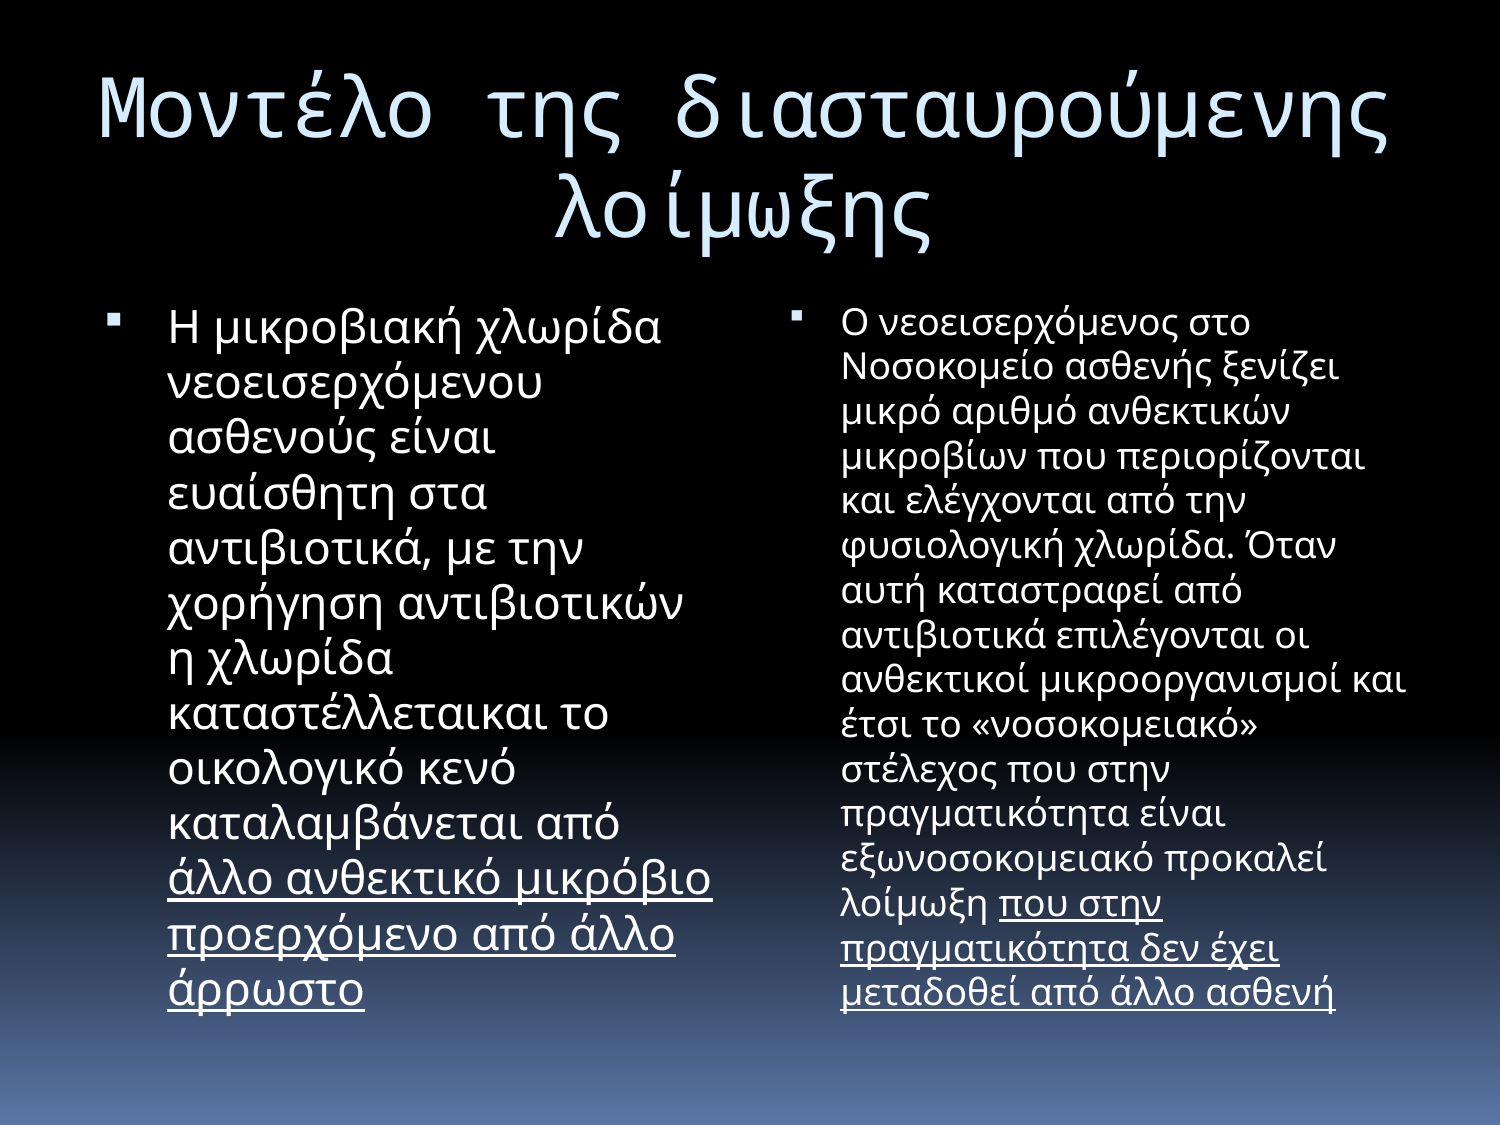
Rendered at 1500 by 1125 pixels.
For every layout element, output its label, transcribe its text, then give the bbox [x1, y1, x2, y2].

title Μοντέλο της διασταυρούμενης λοίμωξης [70, 46, 1421, 197]
list Ο νεοεισερχόμενος στο Νοσοκομείο ασθενής ξενίζει μικρό αριθμό ανθεκτικών μικροβίων που περιορίζονται και ελέγχονται από την φυσιολογική χλωρίδα. Όταν αυτή καταστραφεί από αντιβιοτικά επιλέγονται οι ανθεκτικοί μικροοργανισμοί και έτσι το «νοσοκομειακό» στέλεχος που στην πραγματικότητα είναι εξωνοσοκομειακό προκαλεί λοίμωξη που στην πραγματικότητα δεν έχει μεταδοθεί από άλλο ασθενή [763, 290, 1427, 1034]
list Η μικροβιακή χλωρίδα νεοεισερχόμενου ασθενούς είναι ευαίσθητη στα αντιβιοτικά, με την χορήγηση αντιβιοτικών η χλωρίδα καταστέλλεταικαι το οικολογικό κενό καταλαμβάνεται από άλλο ανθεκτικό μικρόβιο προερχόμενο από άλλο άρρωστο [76, 290, 739, 1034]
